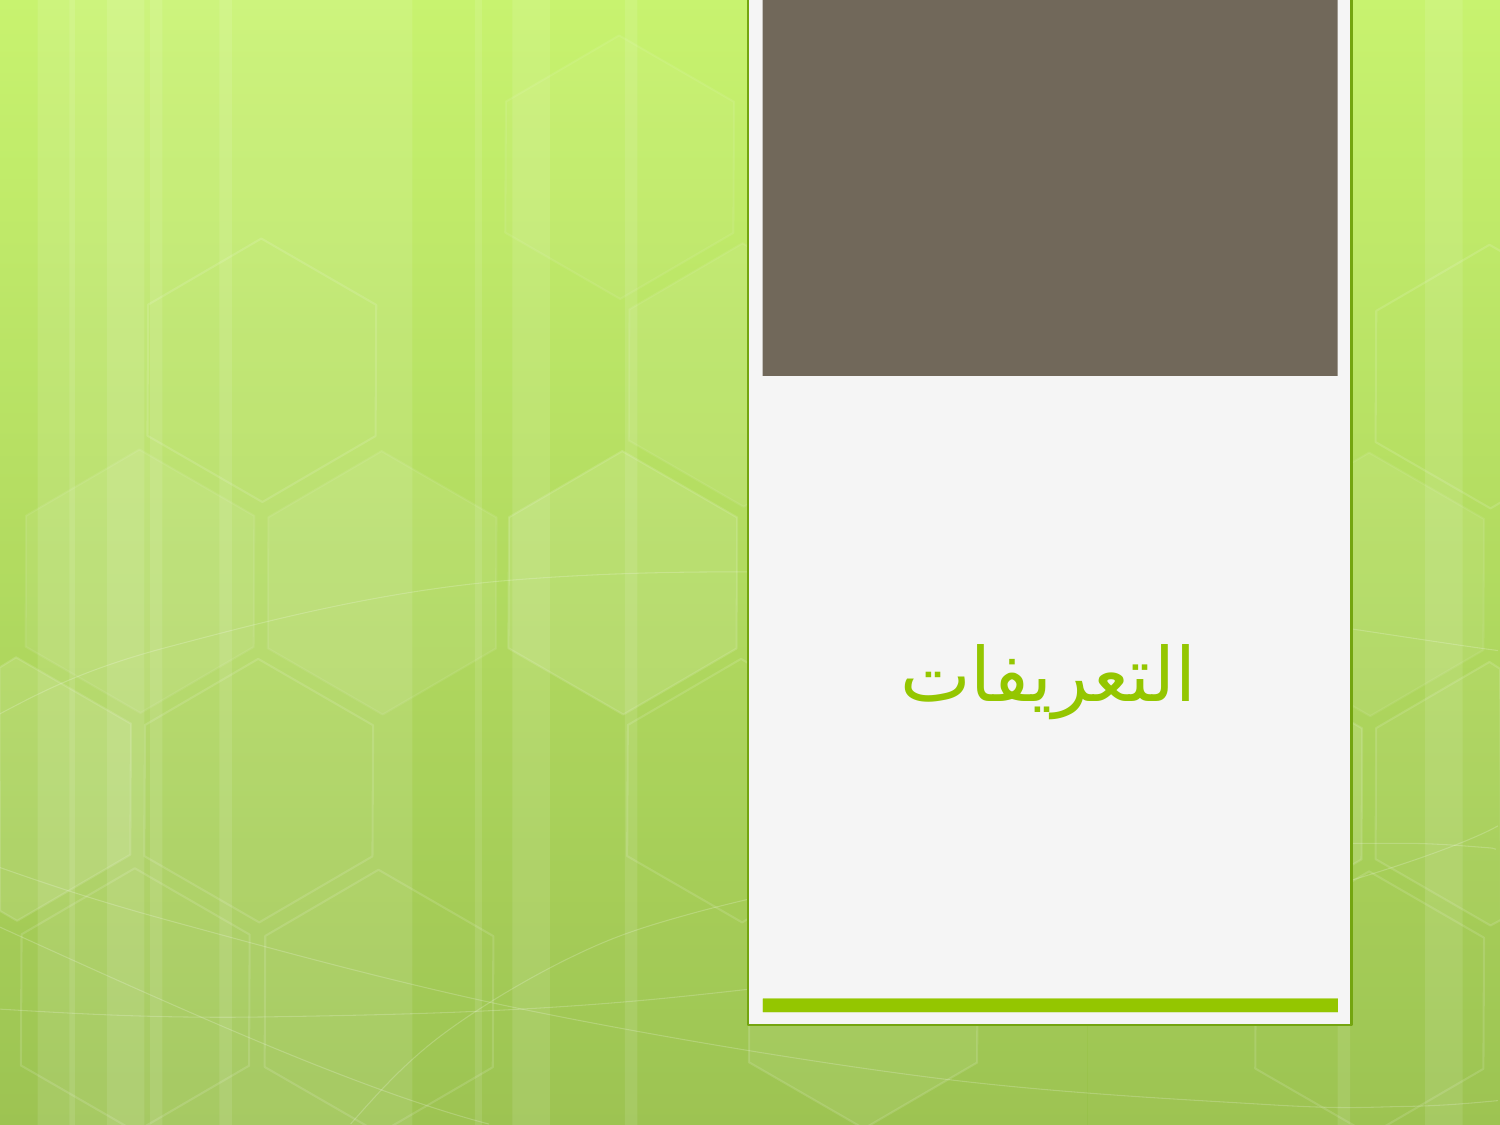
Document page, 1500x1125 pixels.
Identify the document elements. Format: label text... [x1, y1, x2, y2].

subtitle [212, 916, 1263, 1024]
title التعريفات [776, 444, 1320, 724]
